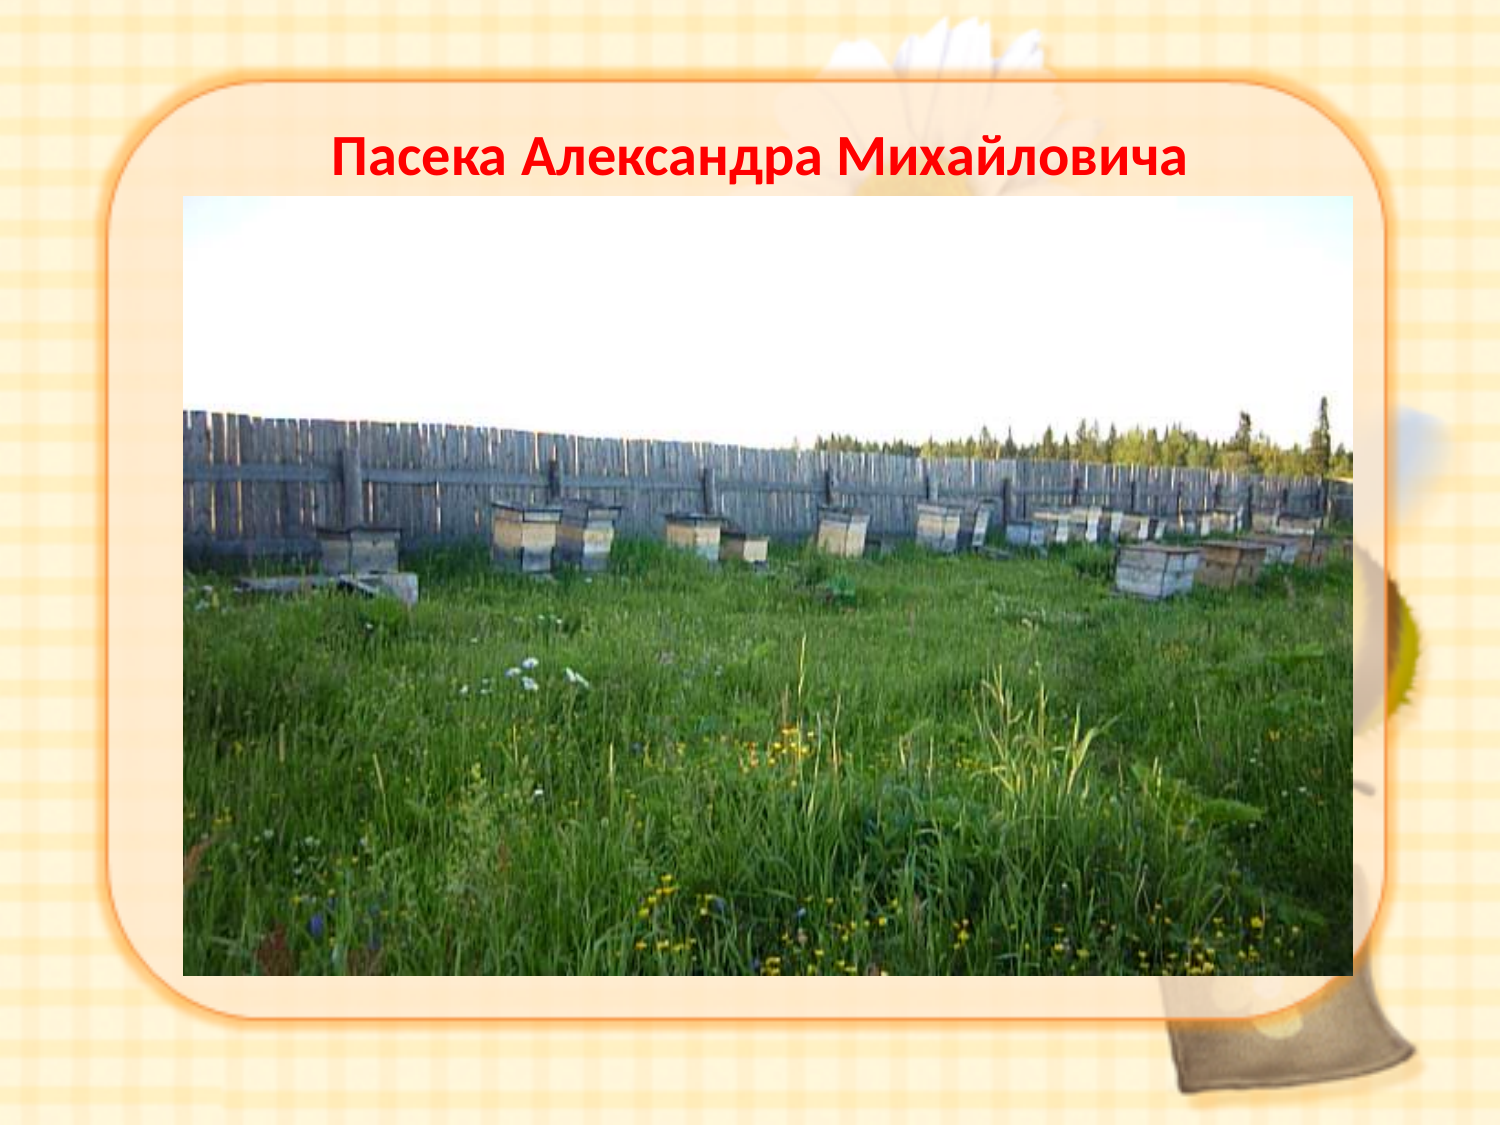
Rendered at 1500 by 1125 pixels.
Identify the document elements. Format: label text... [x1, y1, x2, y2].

title Пасека Александра Михайловича [75, 45, 1425, 233]
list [182, 196, 1353, 976]
picture [0, 0, 1500, 1125]
